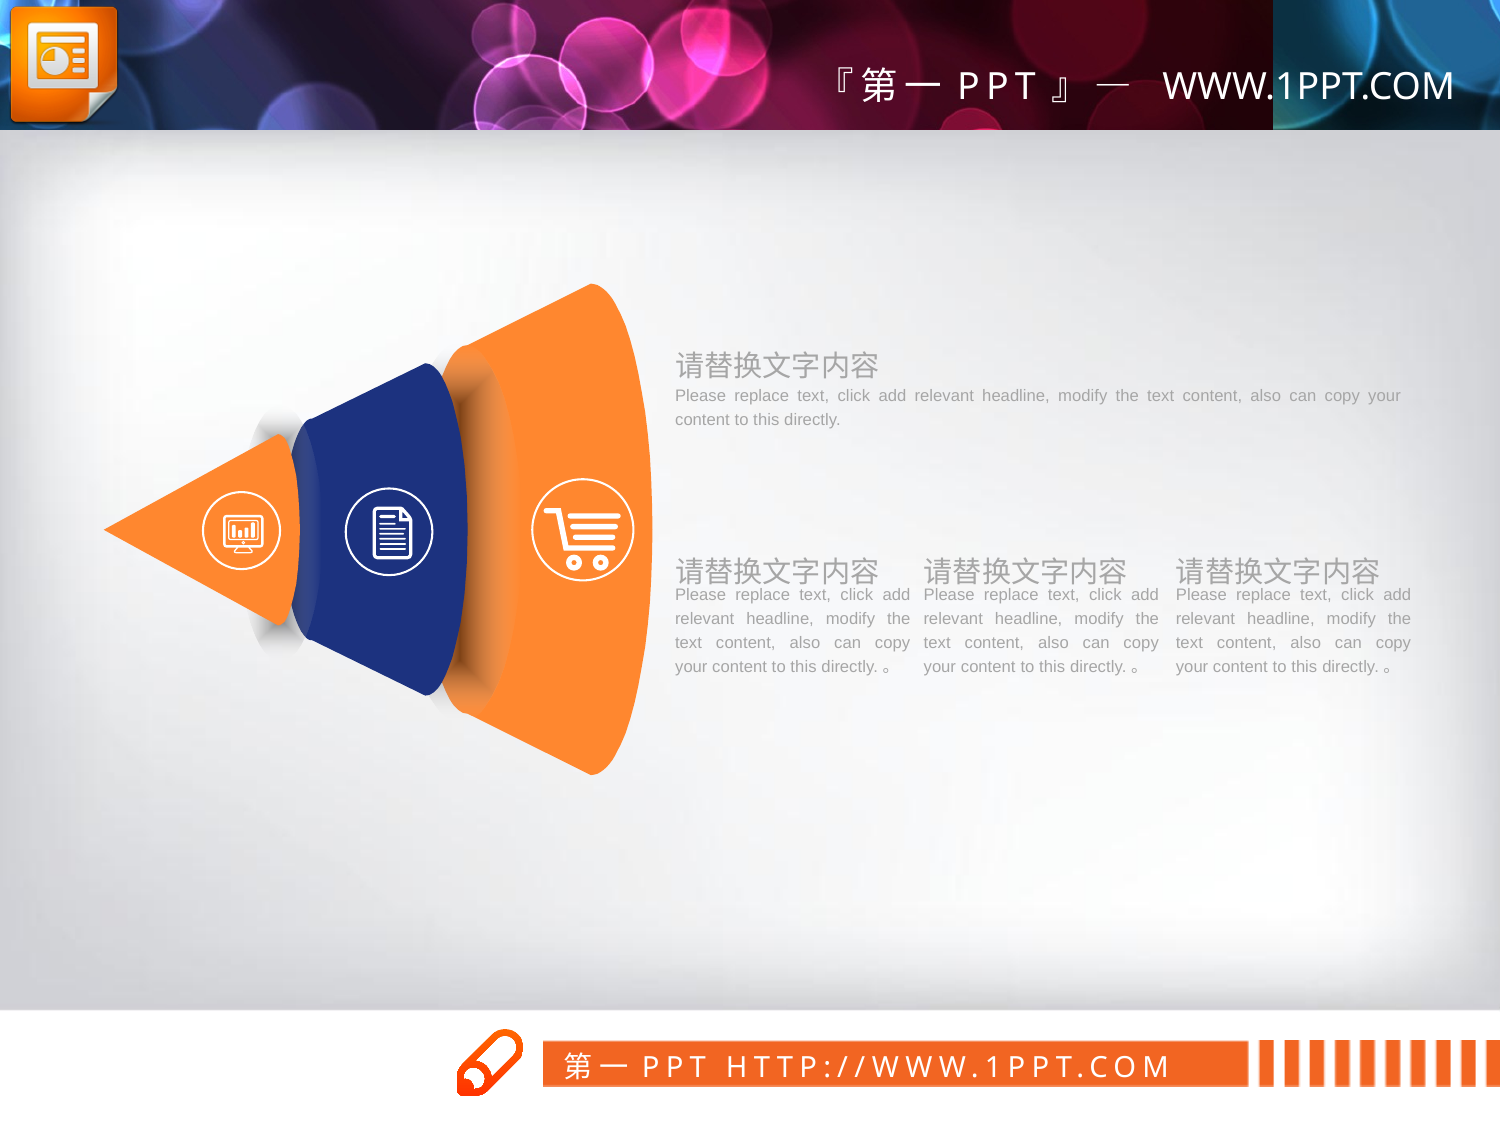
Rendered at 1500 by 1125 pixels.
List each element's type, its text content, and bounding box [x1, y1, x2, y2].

text_box Please replace text, click add relevant headline, modify the text content, also can copy your content to this directly.。 [1175, 579, 1412, 676]
text_box Please replace text, click add relevant headline, modify the text content, also can copy your content to this directly.。 [923, 579, 1160, 676]
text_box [212, 412, 593, 651]
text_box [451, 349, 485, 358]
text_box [202, 491, 281, 570]
text_box 请替换文字内容 [675, 340, 911, 380]
text_box 请替换文字内容 [1175, 546, 1412, 579]
text_box 请替换文字内容 [923, 546, 1160, 579]
text_box [459, 283, 653, 776]
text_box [345, 488, 433, 576]
picture [0, 0, 1500, 1012]
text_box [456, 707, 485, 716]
text_box 请替换文字内容 [675, 546, 911, 579]
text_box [84, 422, 341, 642]
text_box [531, 478, 634, 581]
text_box Please replace text, click add relevant headline, modify the text content, also can copy your content to this directly.。 [675, 579, 911, 676]
picture [543, 1040, 1500, 1087]
text_box Please replace text, click add relevant headline, modify the text content, also can copy your content to this directly. [675, 380, 1402, 429]
